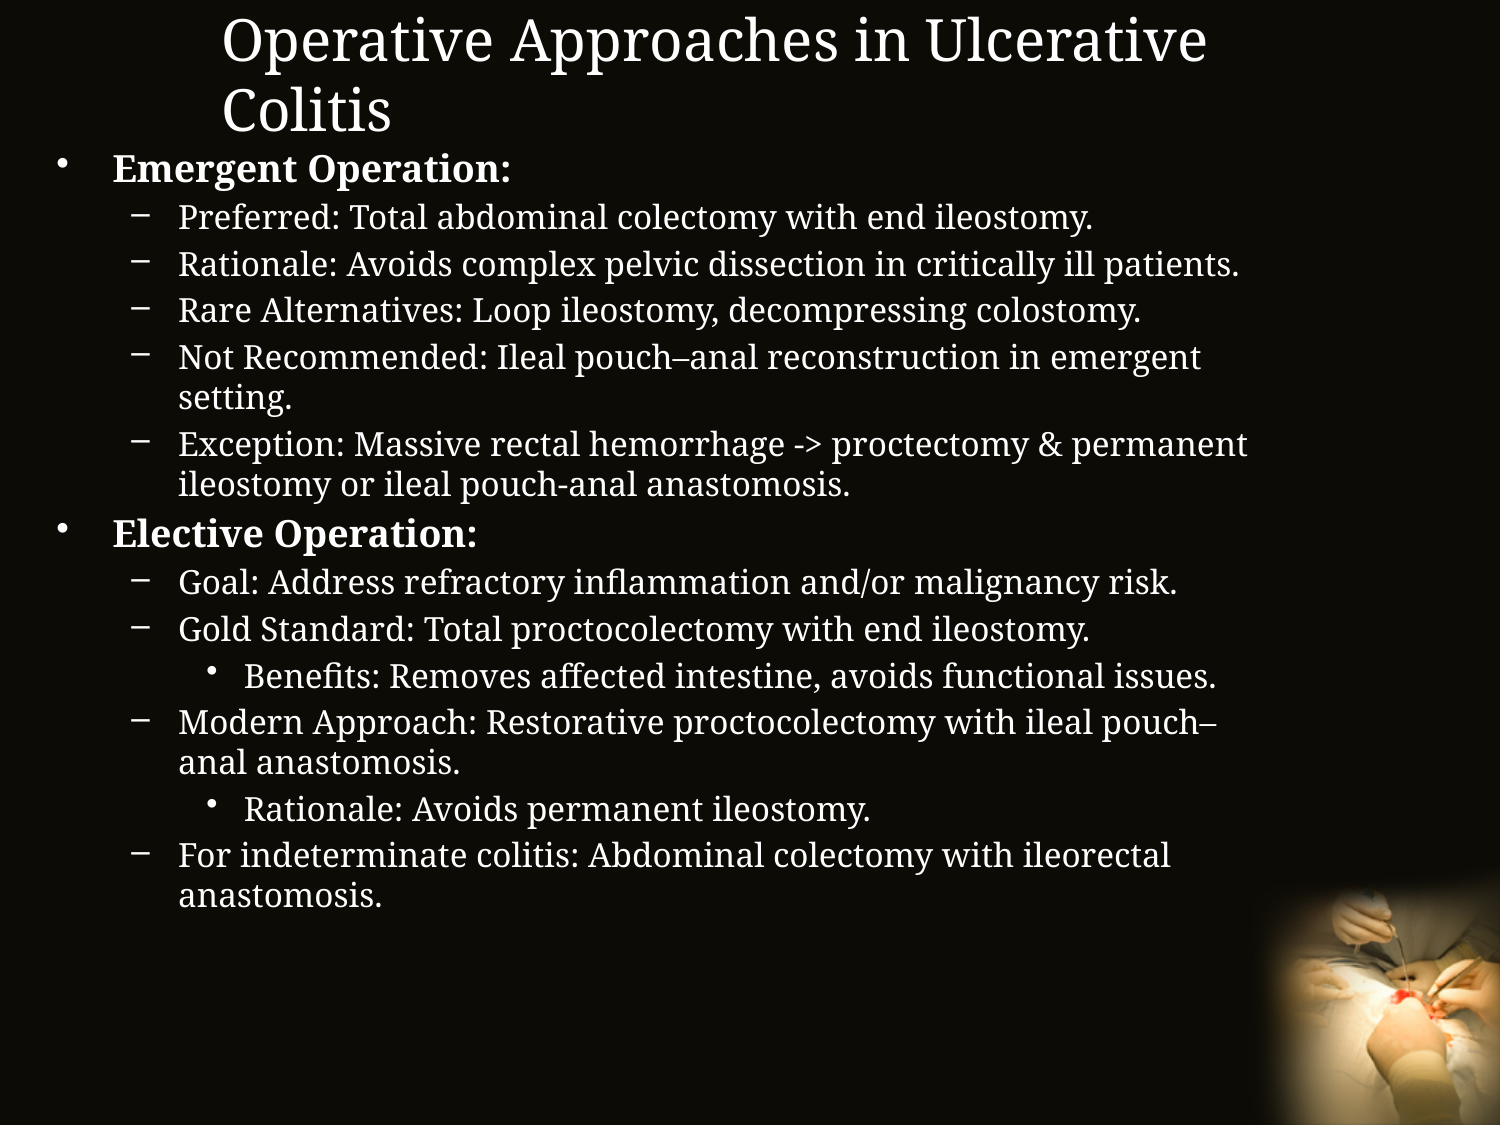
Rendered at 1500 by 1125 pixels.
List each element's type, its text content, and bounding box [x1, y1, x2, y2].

list Emergent Operation: Preferred: Total abdominal colectomy with end ileostomy. Rationale: Avoids complex pelvic dissection in critically ill patients. Rare Alternatives: Loop ileostomy, decompressing colostomy. Not Recommended: Ileal pouch–anal reconstruction in emergent setting. Exception: Massive rectal hemorrhage -> proctectomy & permanent ileostomy or ileal pouch-anal anastomosis. Elective Operation: Goal: Address refractory inflammation and/or malignancy risk. Gold Standard: Total proctocolectomy with end ileostomy. Benefits: Removes affected intestine, avoids functional issues. Modern Approach: Restorative proctocolectomy with ileal pouch–anal anastomosis. Rationale: Avoids permanent ileostomy. For indeterminate colitis: Abdominal colectomy with ileorectal anastomosis. [41, 136, 1270, 1012]
picture [0, 0, 1500, 1125]
title Operative Approaches in Ulcerative Colitis [206, 30, 1377, 115]
